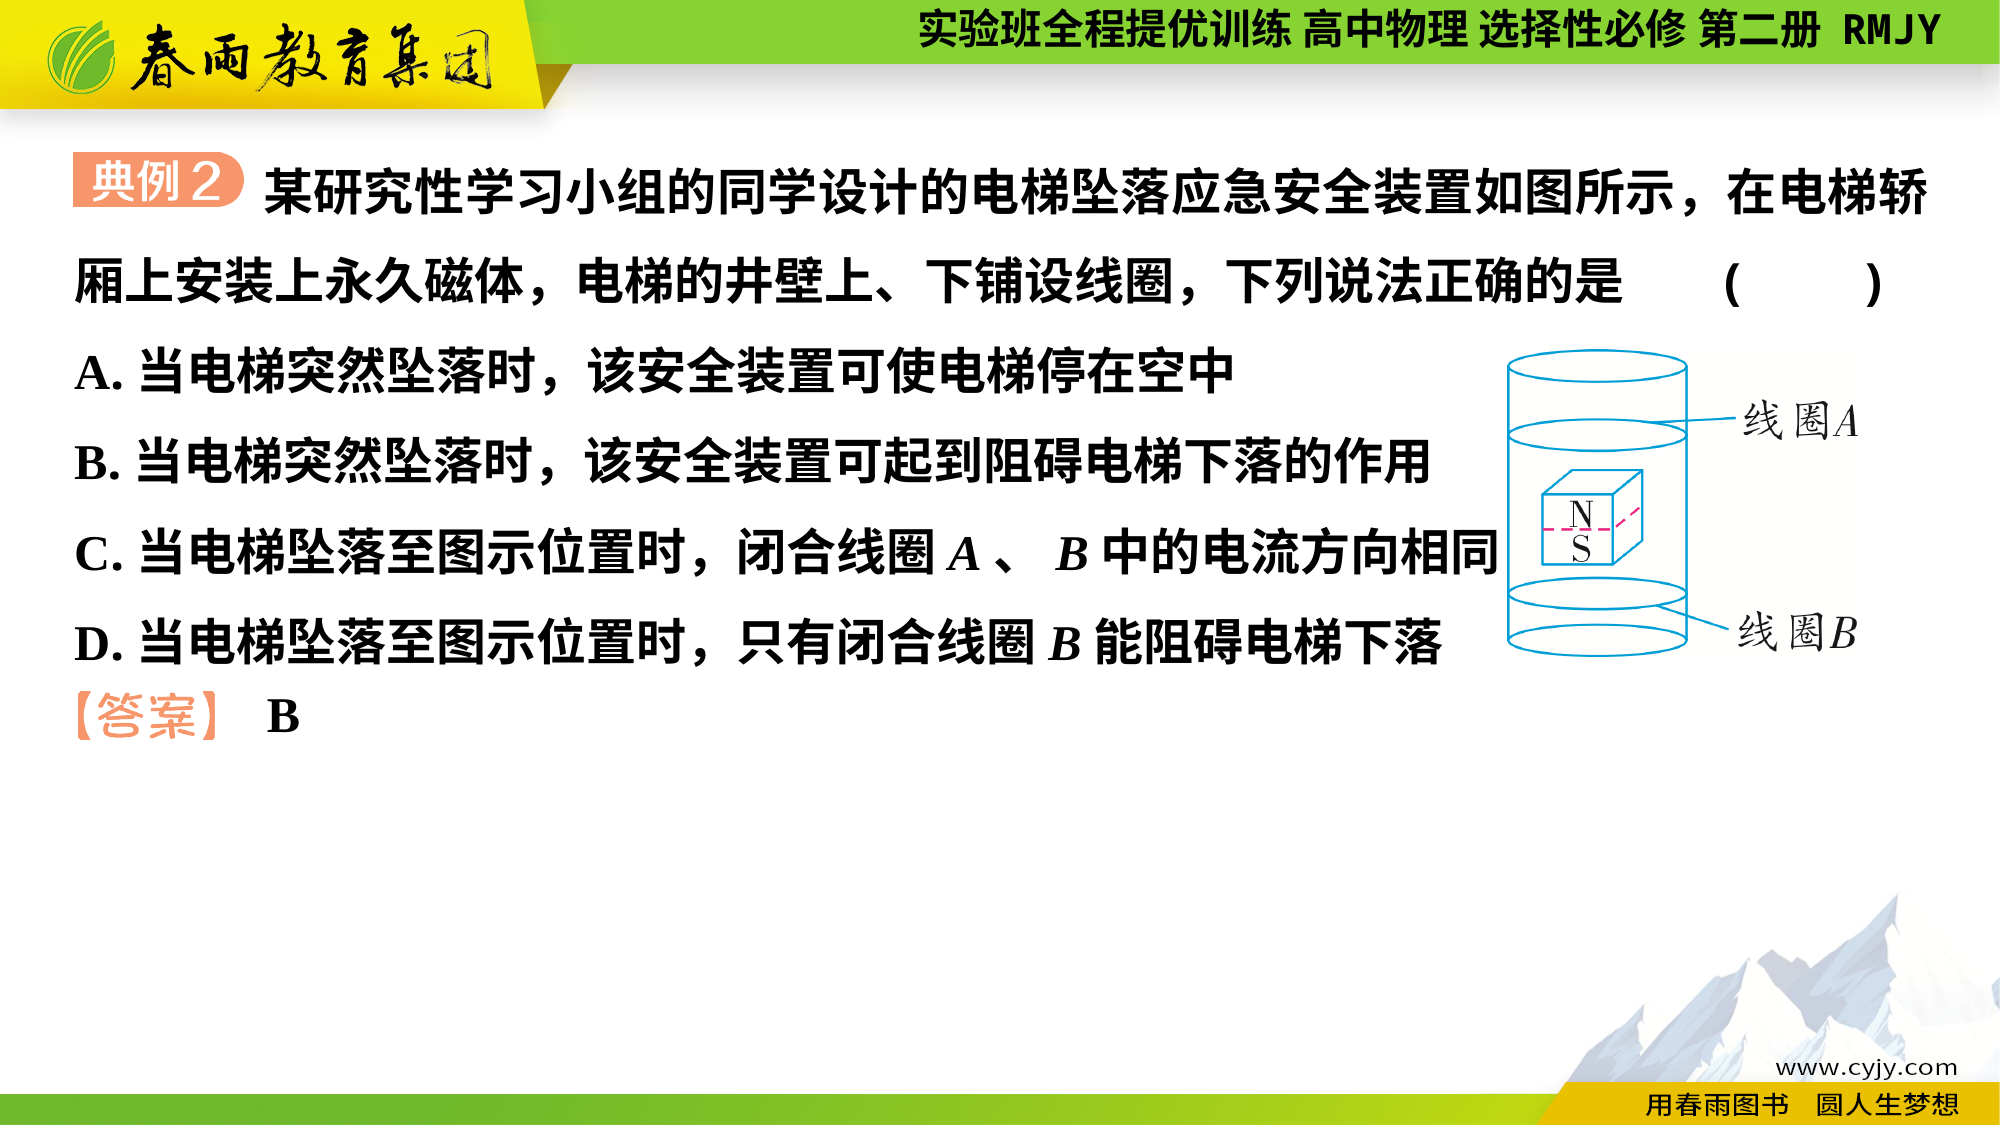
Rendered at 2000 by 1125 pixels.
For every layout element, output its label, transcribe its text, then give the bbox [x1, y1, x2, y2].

text_box B [252, 674, 316, 750]
list 某研究性学习小组的同学设计的电梯坠落应急安全装置如图所示，在电梯轿厢上安装上永久磁体，电梯的井壁上、下铺设线圈，下列说法正确的是 ( ) A.当电梯突然坠落时，该安全装置可使电梯停在空中 B.当电梯突然坠落时，该安全装置可起到阻碍电梯下落的作用 C.当电梯坠落至图示位置时，闭合线圈A、B中的电流方向相同 D.当电梯坠落至图示位置时，只有闭合线圈B能阻碍电梯下落 [59, 122, 1944, 683]
picture [0, 0, 2000, 1125]
